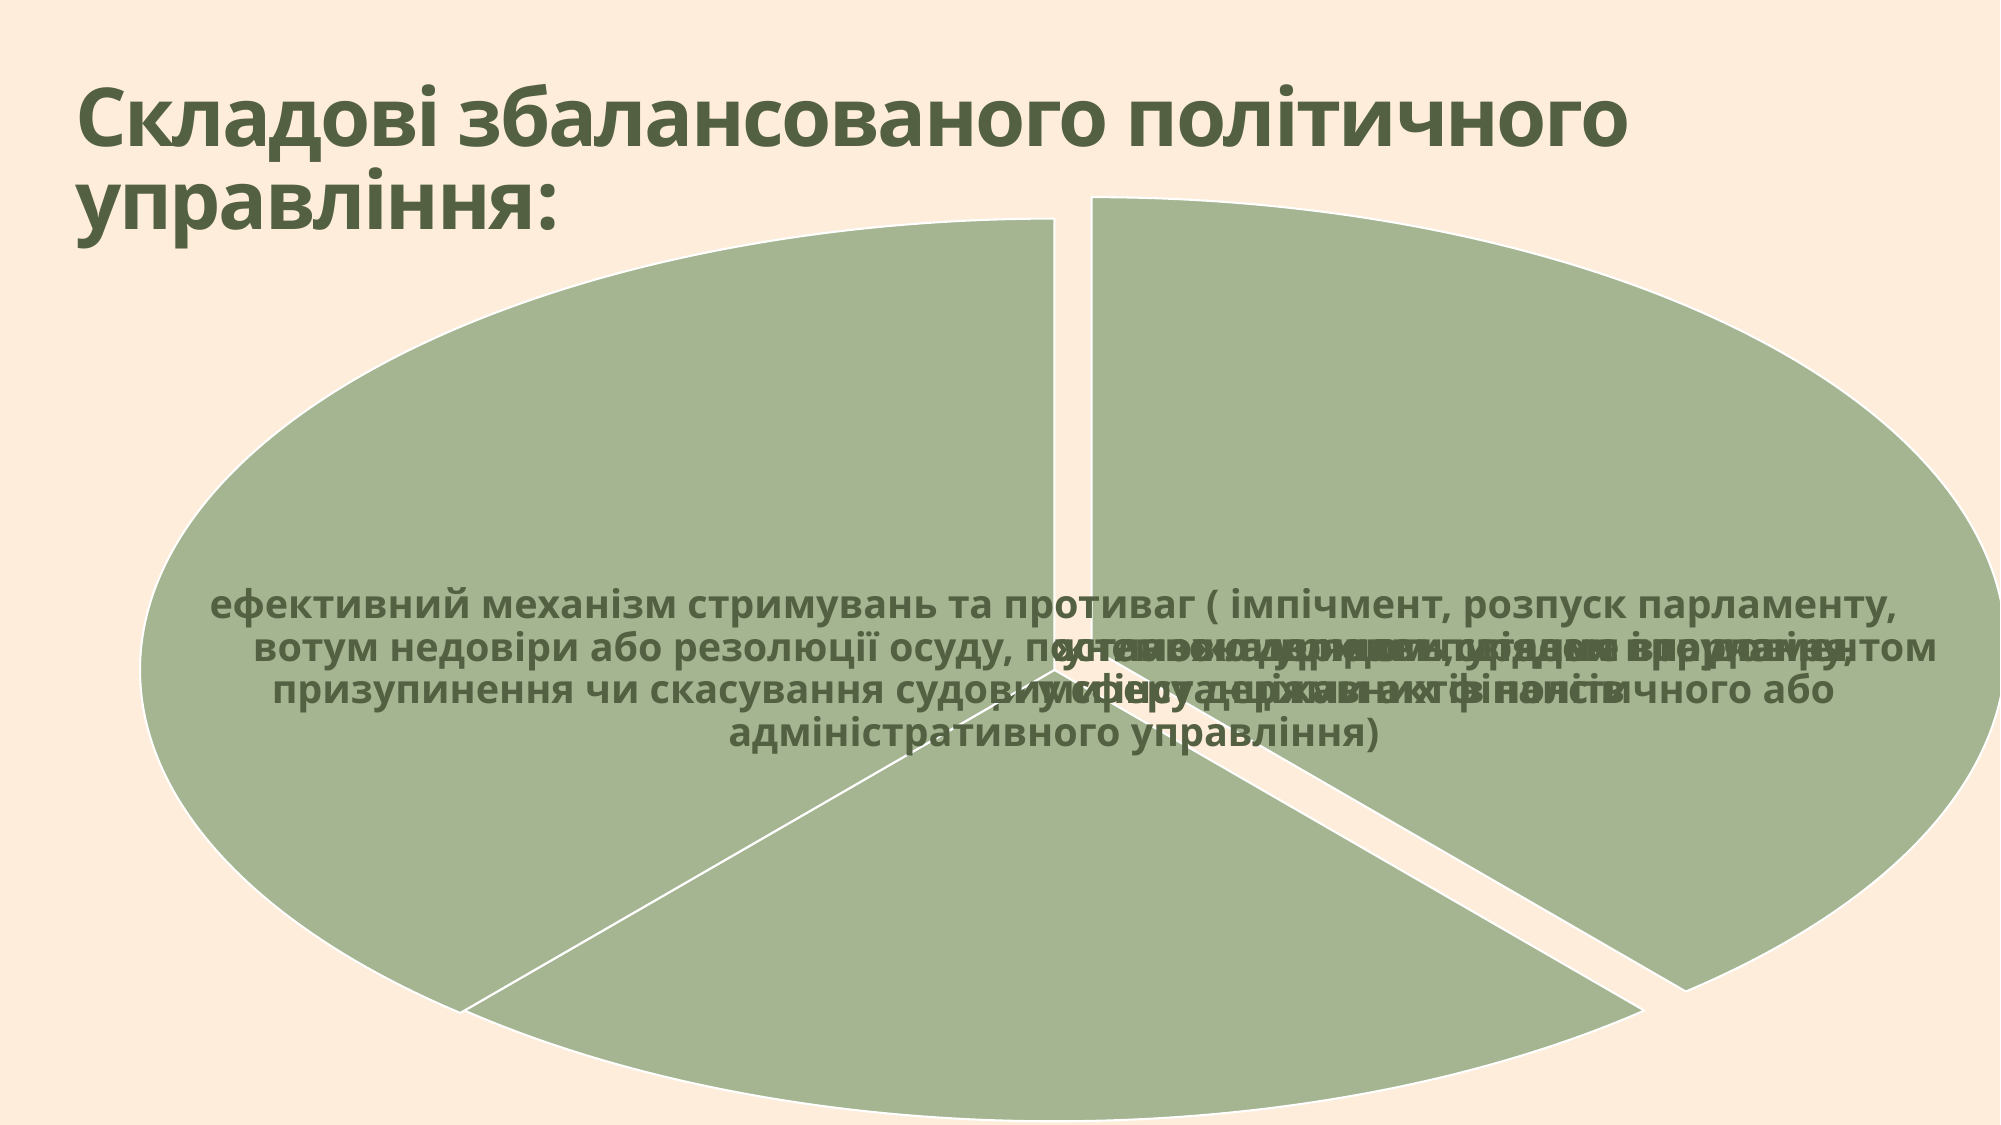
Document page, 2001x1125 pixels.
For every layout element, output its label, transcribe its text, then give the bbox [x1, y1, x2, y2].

title Складові збалансованого політичного управління: [60, 71, 1828, 344]
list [107, 228, 2000, 1090]
